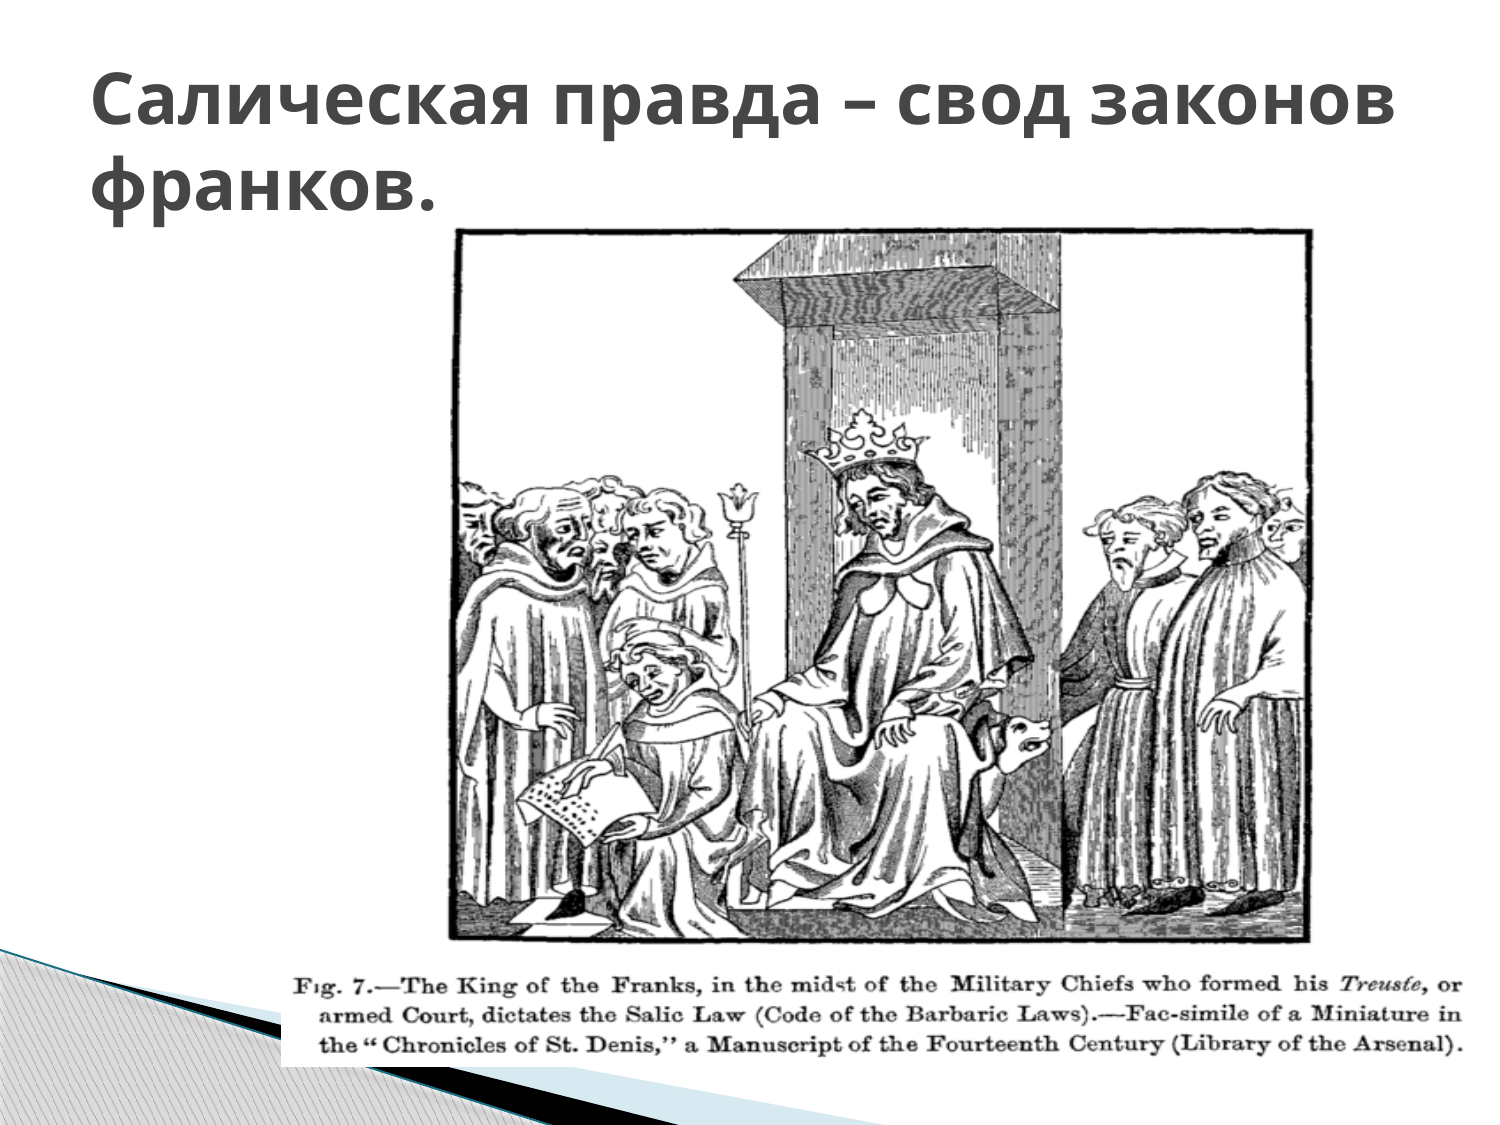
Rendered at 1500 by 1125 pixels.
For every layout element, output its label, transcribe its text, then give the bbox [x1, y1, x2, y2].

picture [280, 222, 1477, 1067]
title Салическая правда – свод законов франков. [75, 45, 1425, 233]
